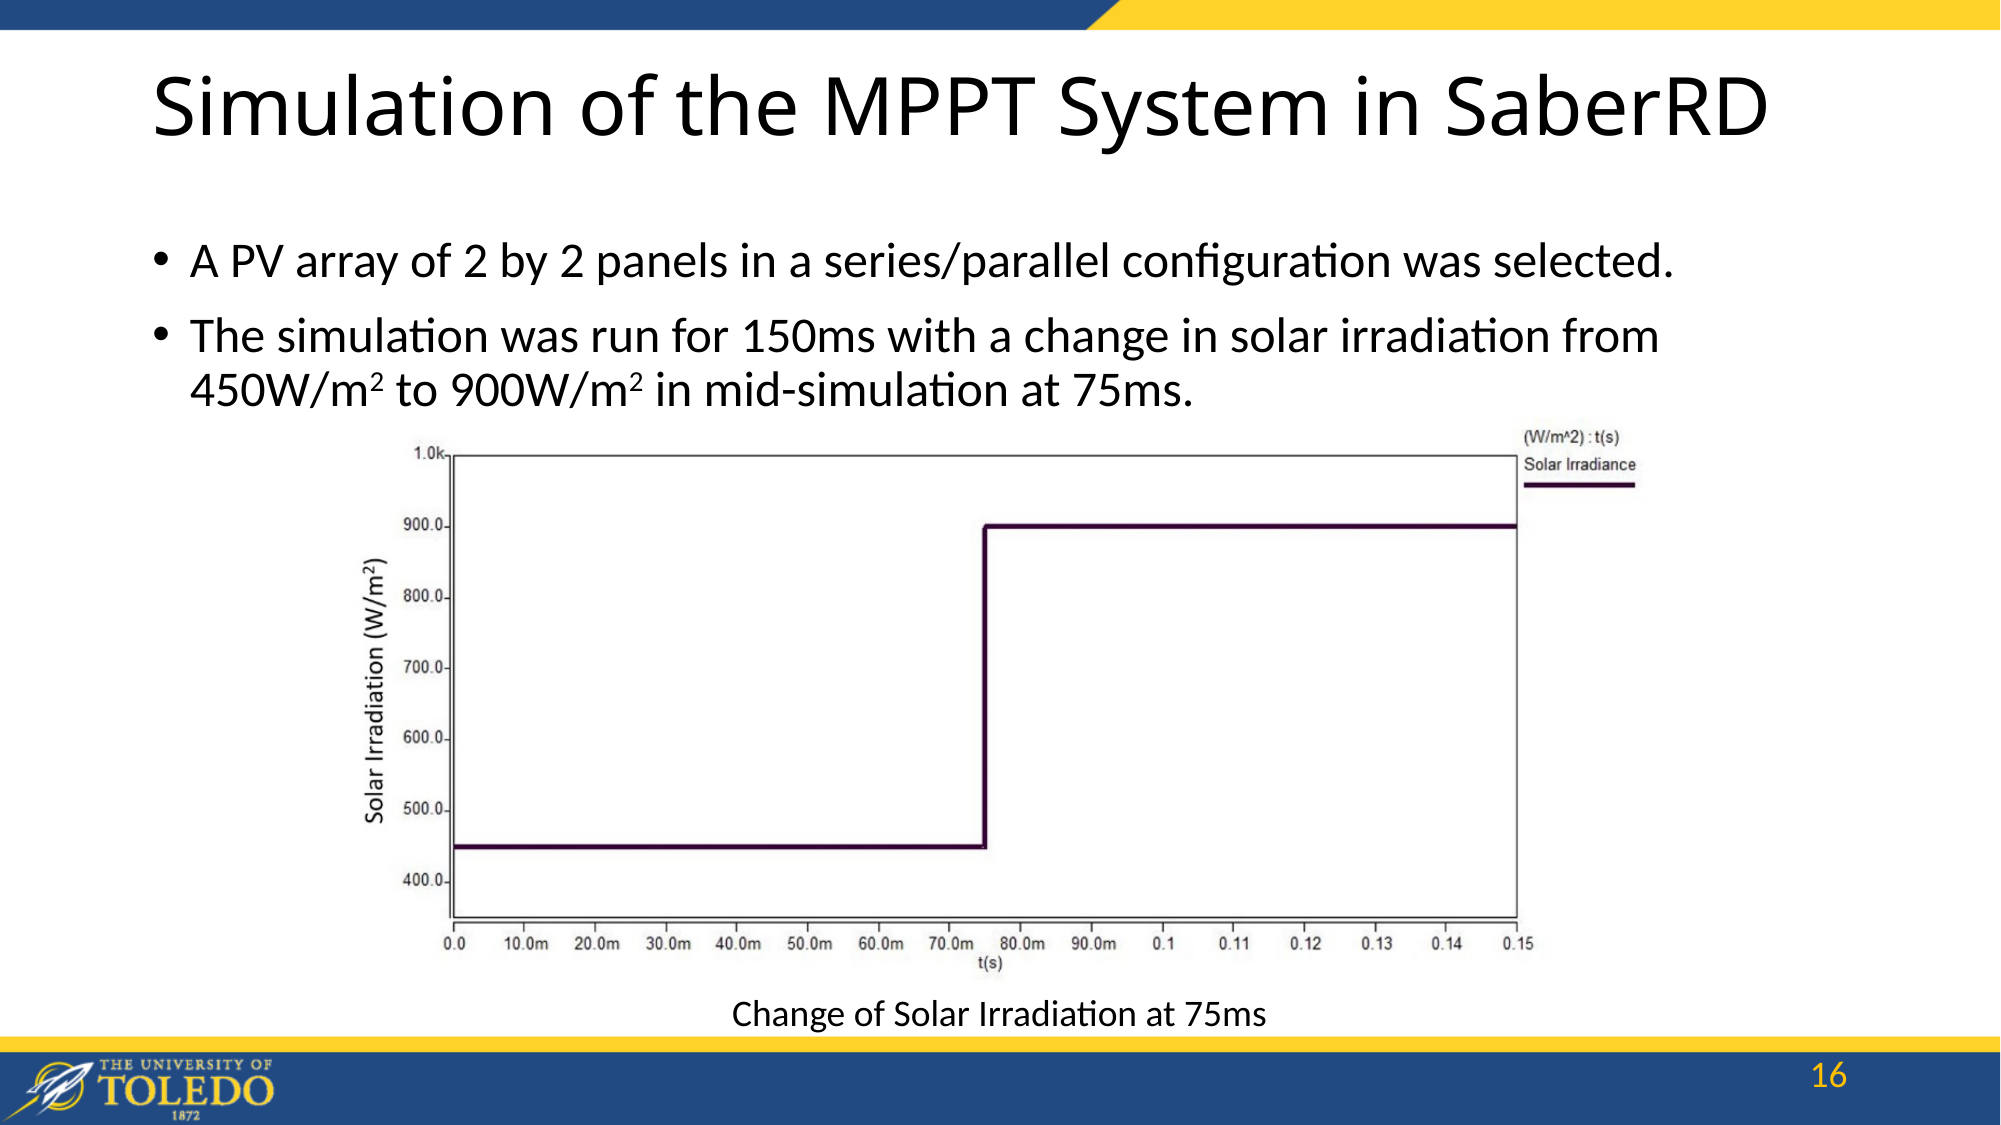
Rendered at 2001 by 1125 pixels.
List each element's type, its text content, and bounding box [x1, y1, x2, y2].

picture [0, 0, 2001, 1125]
text_box Change of Solar Irradiation at 75ms [717, 984, 1283, 1042]
list A PV array of 2 by 2 panels in a series/parallel configuration was selected. The simulation was run for 150ms with a change in solar irradiation from 450W/m2 to 900W/m2 in mid-simulation at 75ms. [137, 226, 1863, 610]
slide_number 16 [1412, 1042, 1863, 1103]
title Simulation of the MPPT System in SaberRD [137, 49, 1863, 170]
